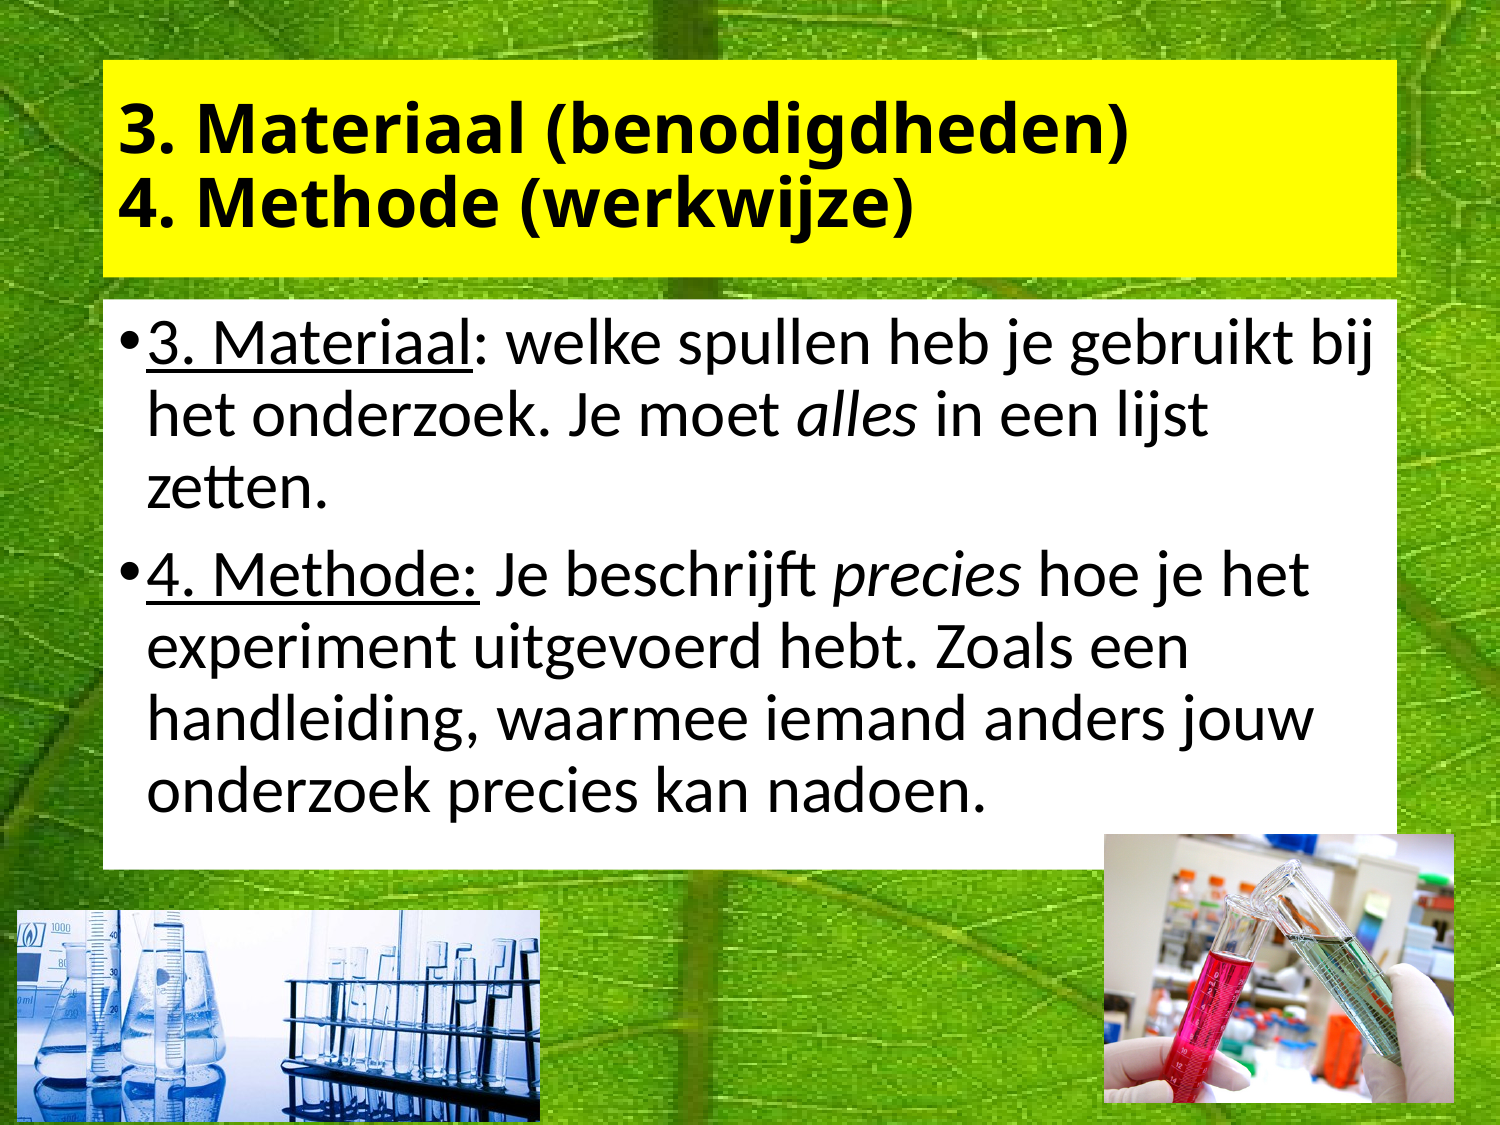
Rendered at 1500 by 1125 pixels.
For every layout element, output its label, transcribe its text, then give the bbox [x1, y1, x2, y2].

title 3. Materiaal (benodigdheden) 4. Methode (werkwijze) [103, 59, 1397, 278]
picture [0, 0, 1500, 1125]
list 3. Materiaal: welke spullen heb je gebruikt bij het onderzoek. Je moet alles in een lijst zetten. 4. Methode: Je beschrijft precies hoe je het experiment uitgevoerd hebt. Zoals een handleiding, waarmee iemand anders jouw onderzoek precies kan nadoen. [103, 299, 1397, 870]
